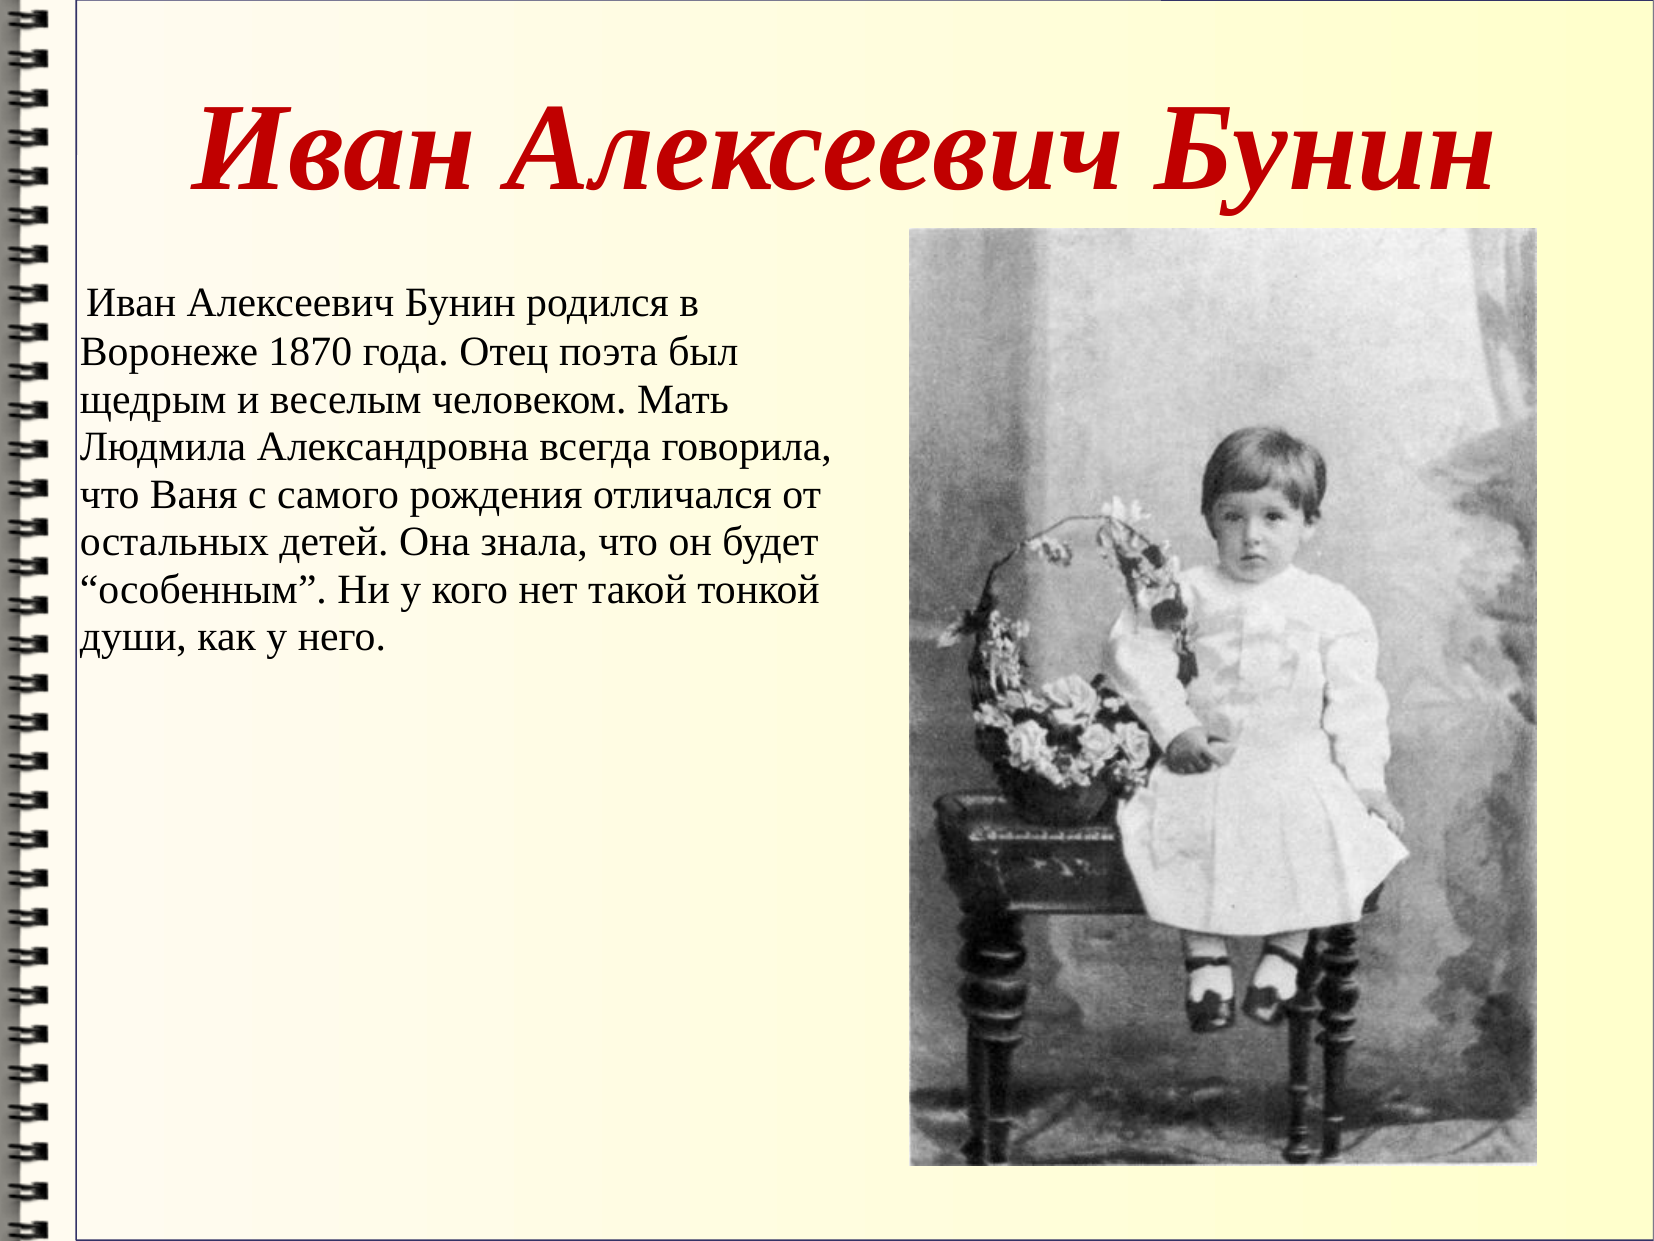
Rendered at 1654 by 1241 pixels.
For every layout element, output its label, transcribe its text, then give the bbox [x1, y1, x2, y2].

picture [909, 228, 1537, 1167]
picture [0, 0, 75, 1241]
title Иван Алексеевич Бунин [106, 29, 1584, 265]
list Иван Алексеевич Бунин родился в Воронеже 1870 года. Отец поэта был щедрым и веселым человеком. Мать Людмила Александровна всегда говорила, что Ваня с самого рождения отличался от остальных детей. Она знала, что он будет “особенным”. Ни у кого нет такой тонкой души, как у него. [23, 268, 874, 1126]
